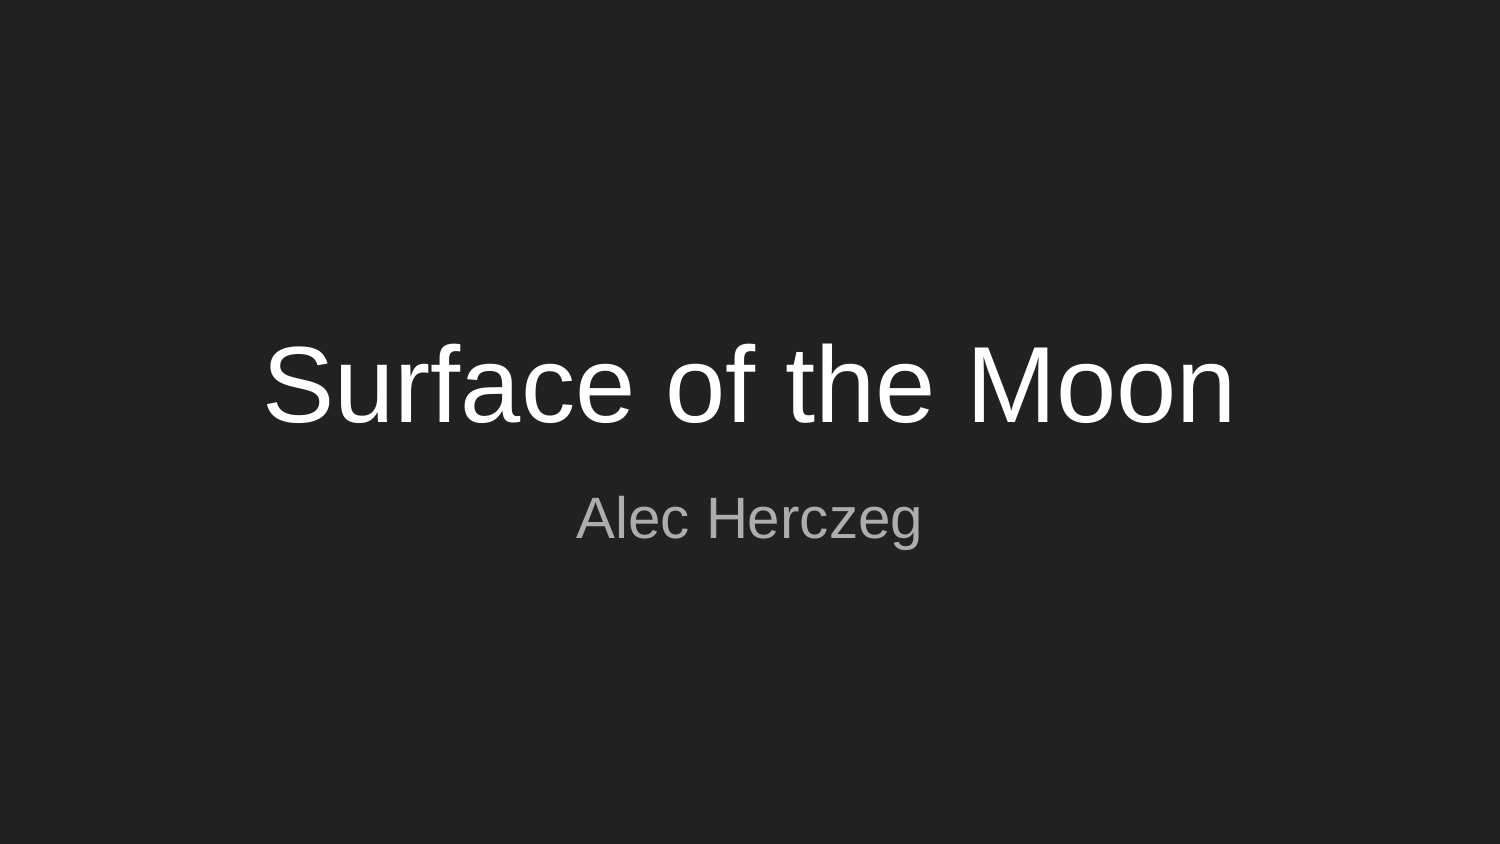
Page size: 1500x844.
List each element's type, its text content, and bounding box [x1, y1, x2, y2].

subtitle Alec Herczeg [51, 464, 1449, 595]
title Surface of the Moon [51, 122, 1449, 459]
